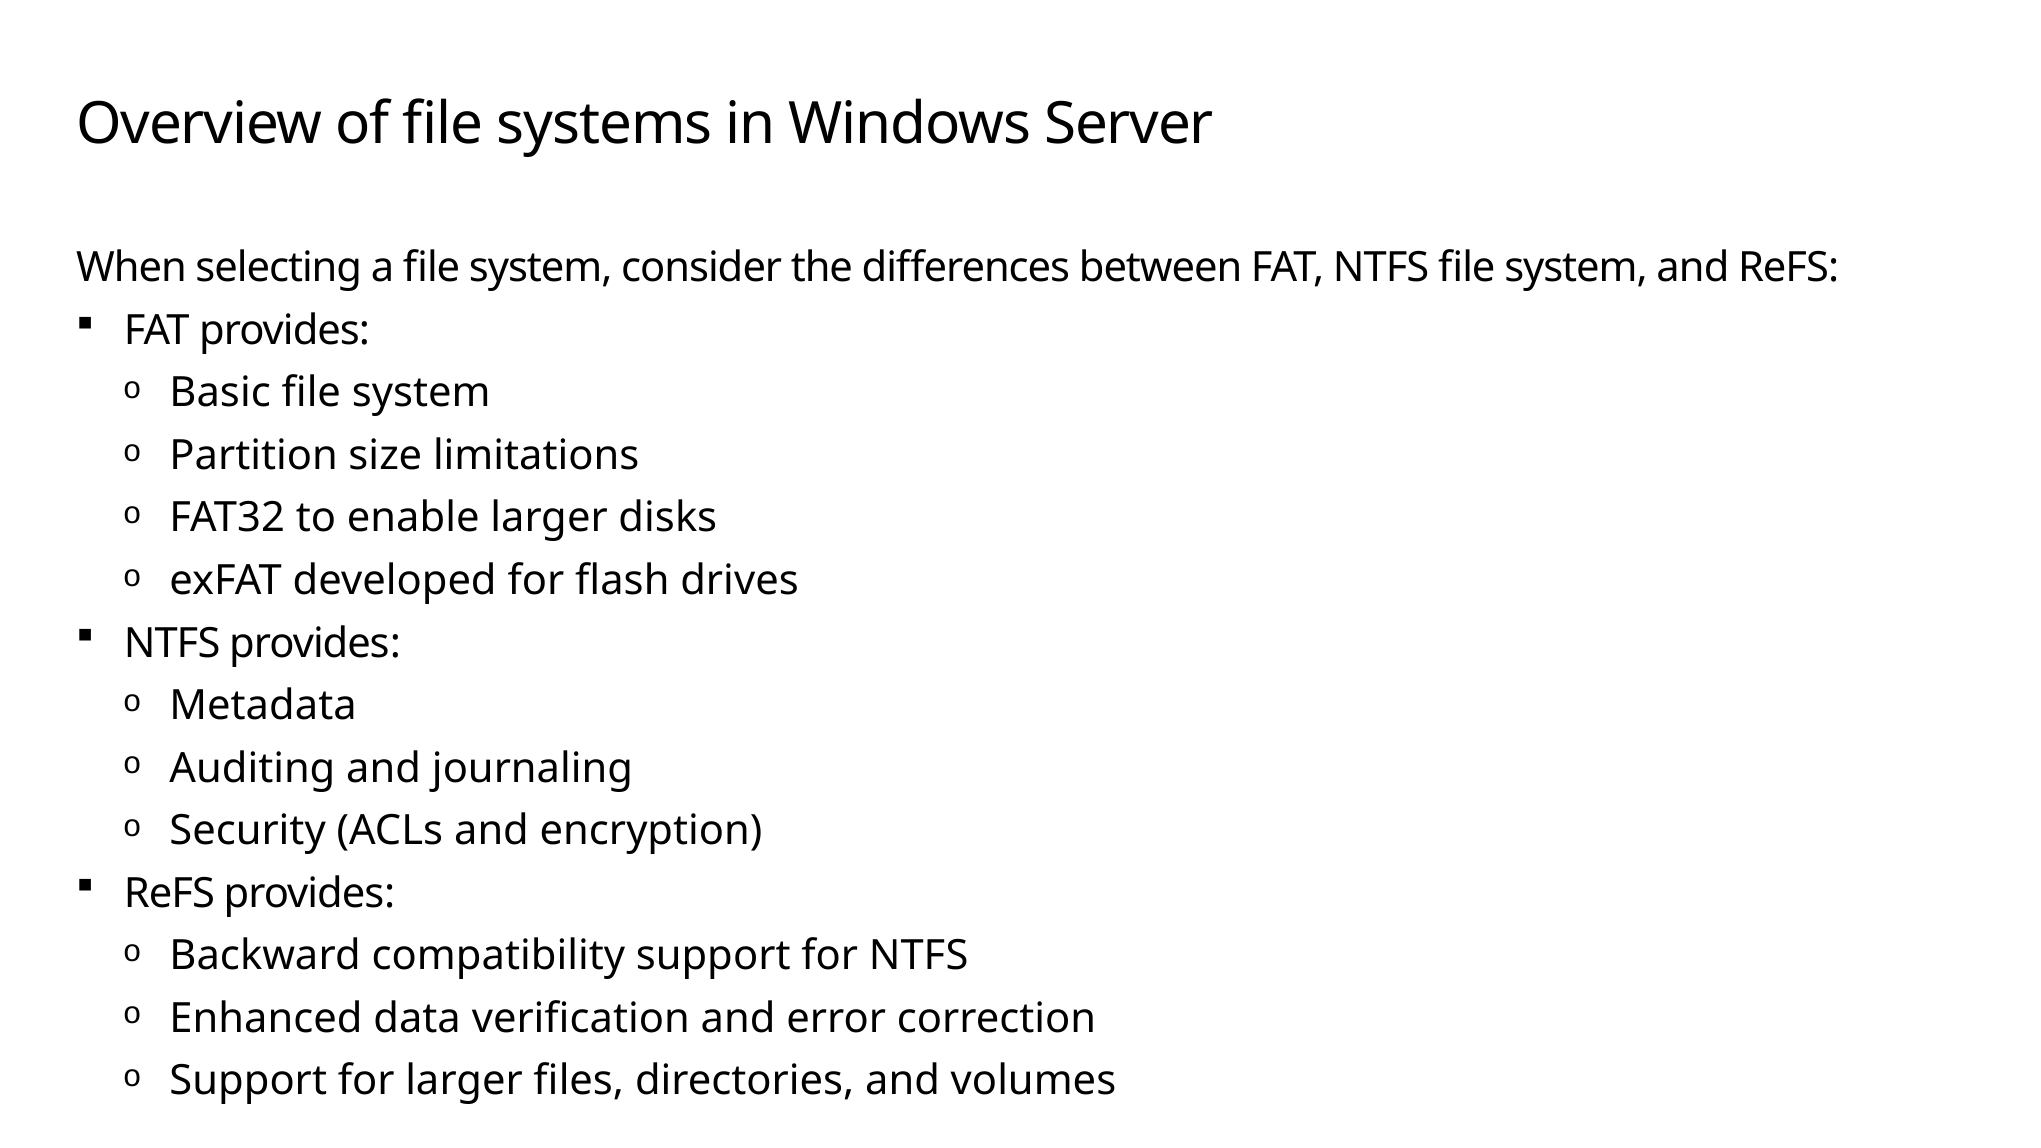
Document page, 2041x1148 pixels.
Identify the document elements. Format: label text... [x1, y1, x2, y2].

title Overview of file systems in Windows Server [76, 93, 1968, 161]
list When selecting a file system, consider the differences between FAT, NTFS file system, and ReFS: FAT provides: Basic file system Partition size limitations FAT32 to enable larger disks exFAT developed for flash drives NTFS provides: Metadata Auditing and journaling Security (ACLs and encryption) ReFS provides: Backward compatibility support for NTFS Enhanced data verification and error correction Support for larger files, directories, and volumes [76, 240, 1970, 1074]
